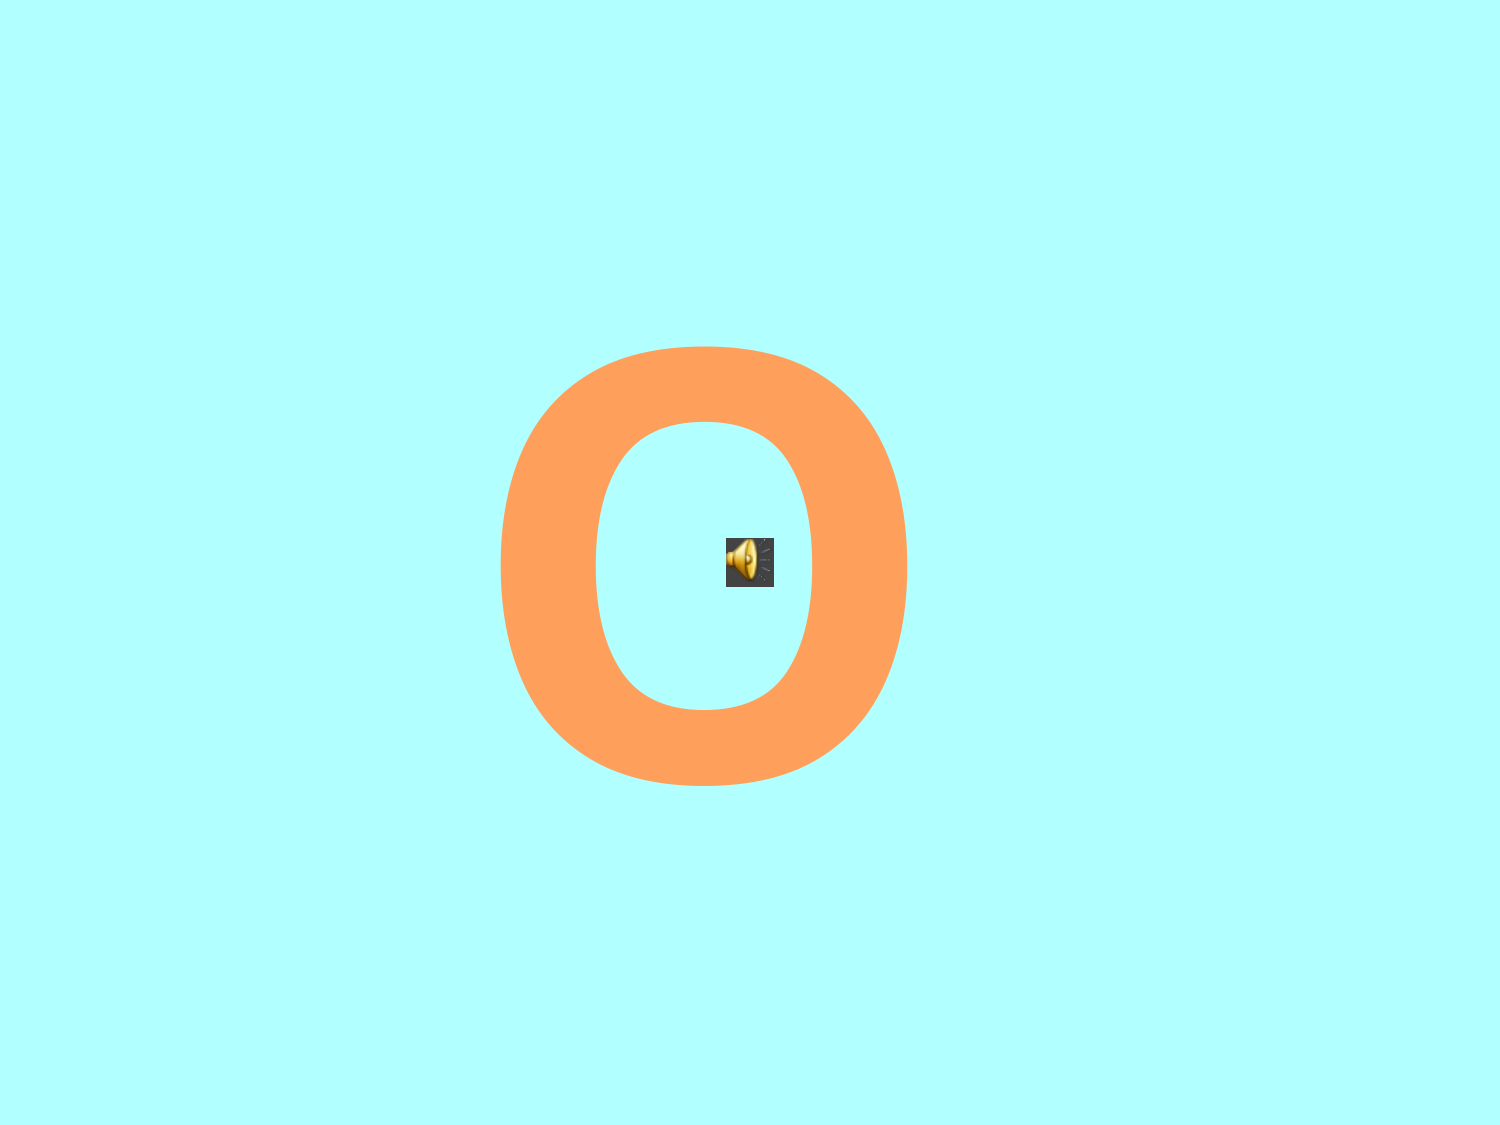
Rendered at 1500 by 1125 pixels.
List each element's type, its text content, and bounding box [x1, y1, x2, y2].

text_box O [451, 174, 958, 908]
picture [724, 537, 776, 588]
